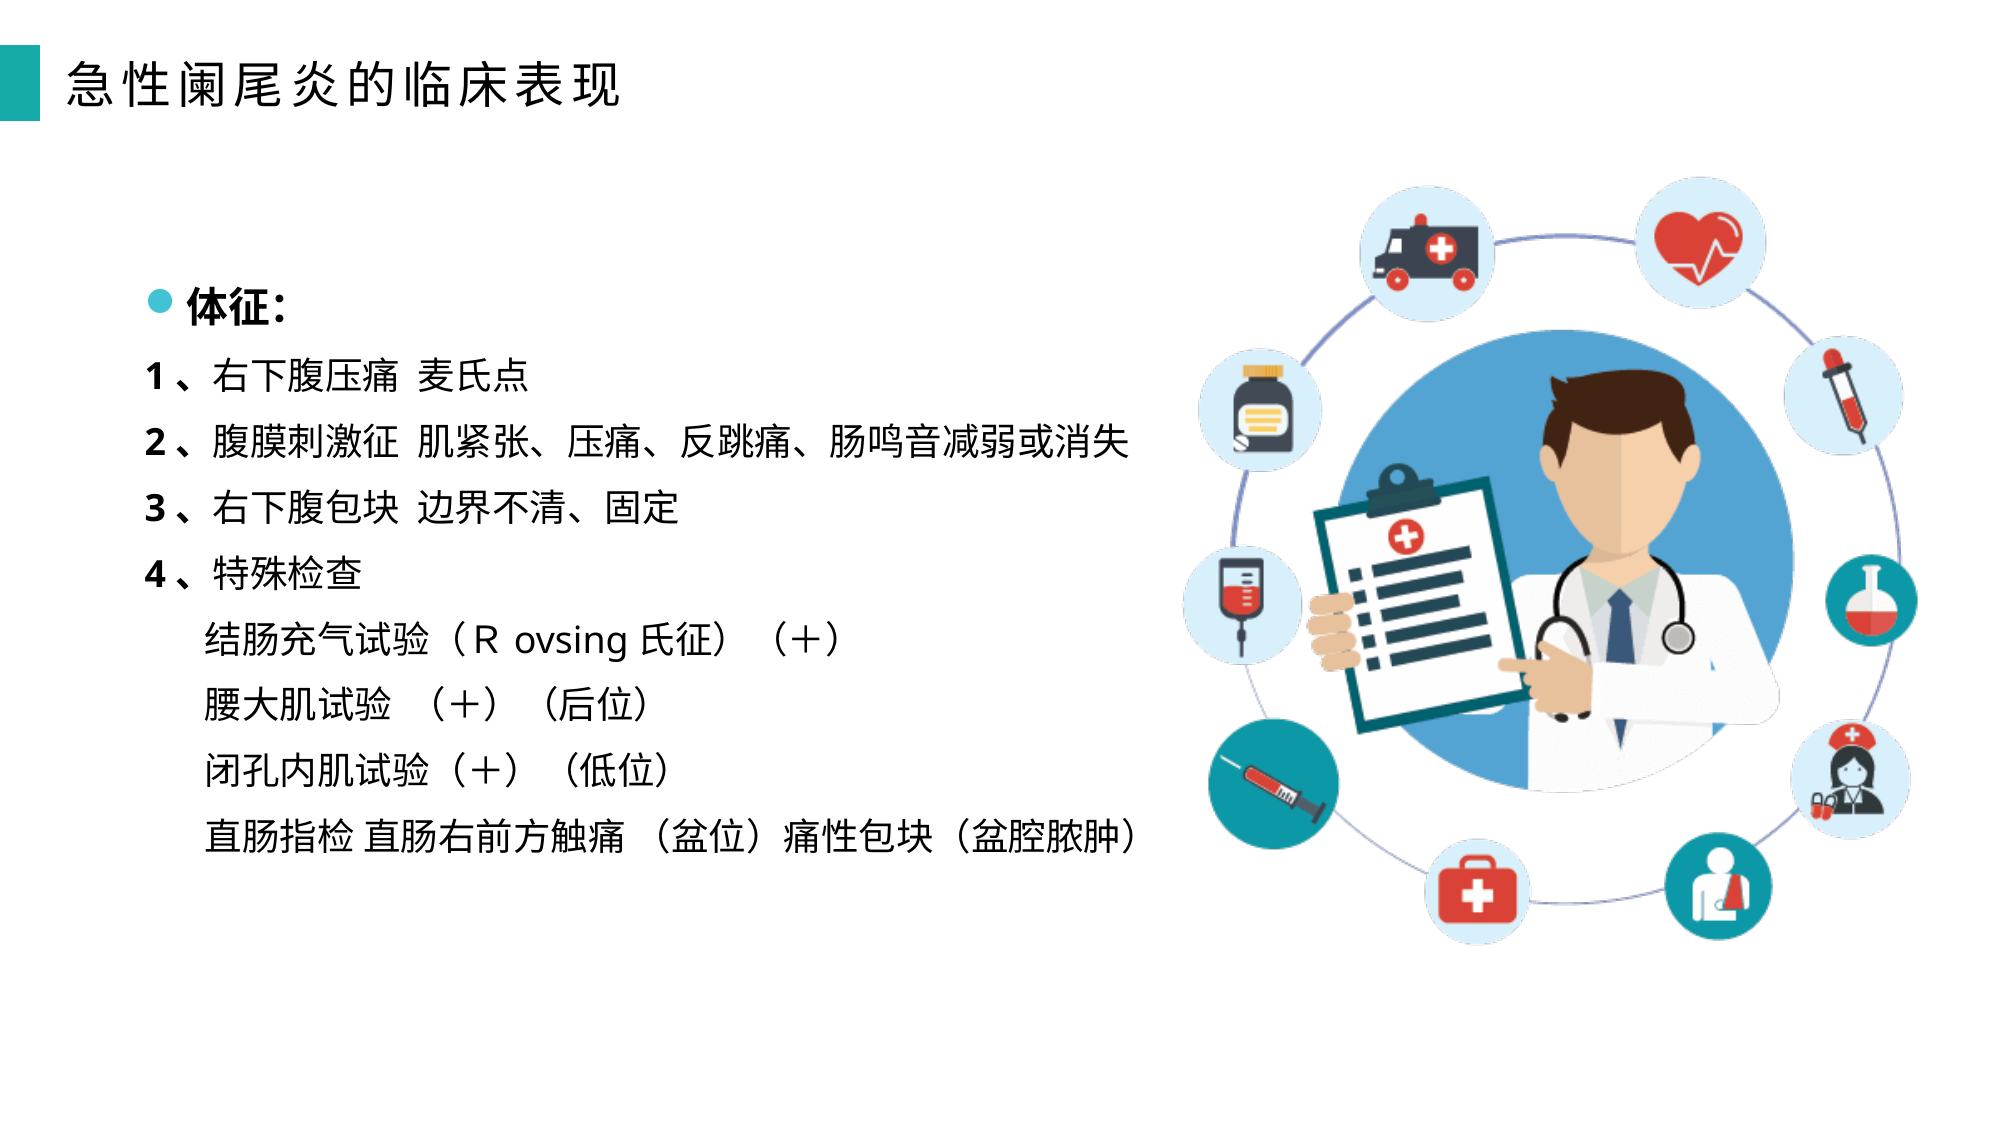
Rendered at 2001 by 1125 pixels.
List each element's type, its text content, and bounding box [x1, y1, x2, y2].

text_box [0, 45, 40, 121]
text_box 体征： 1、右下腹压痛 麦氏点 2、腹膜刺激征 肌紧张、压痛、反跳痛、肠鸣音减弱或消失 3、右下腹包块 边界不清、固定 4、特殊检查 结肠充气试验（Ｒovsing氏征）（＋） 腰大肌试验 （＋）（后位） 闭孔内肌试验（＋）（低位） 直肠指检 直肠右前方触痛 （盆位）痛性包块（盆腔脓肿） [129, 273, 1060, 939]
picture [1060, 71, 2000, 1054]
text_box 急性阑尾炎的临床表现 [50, 45, 850, 121]
